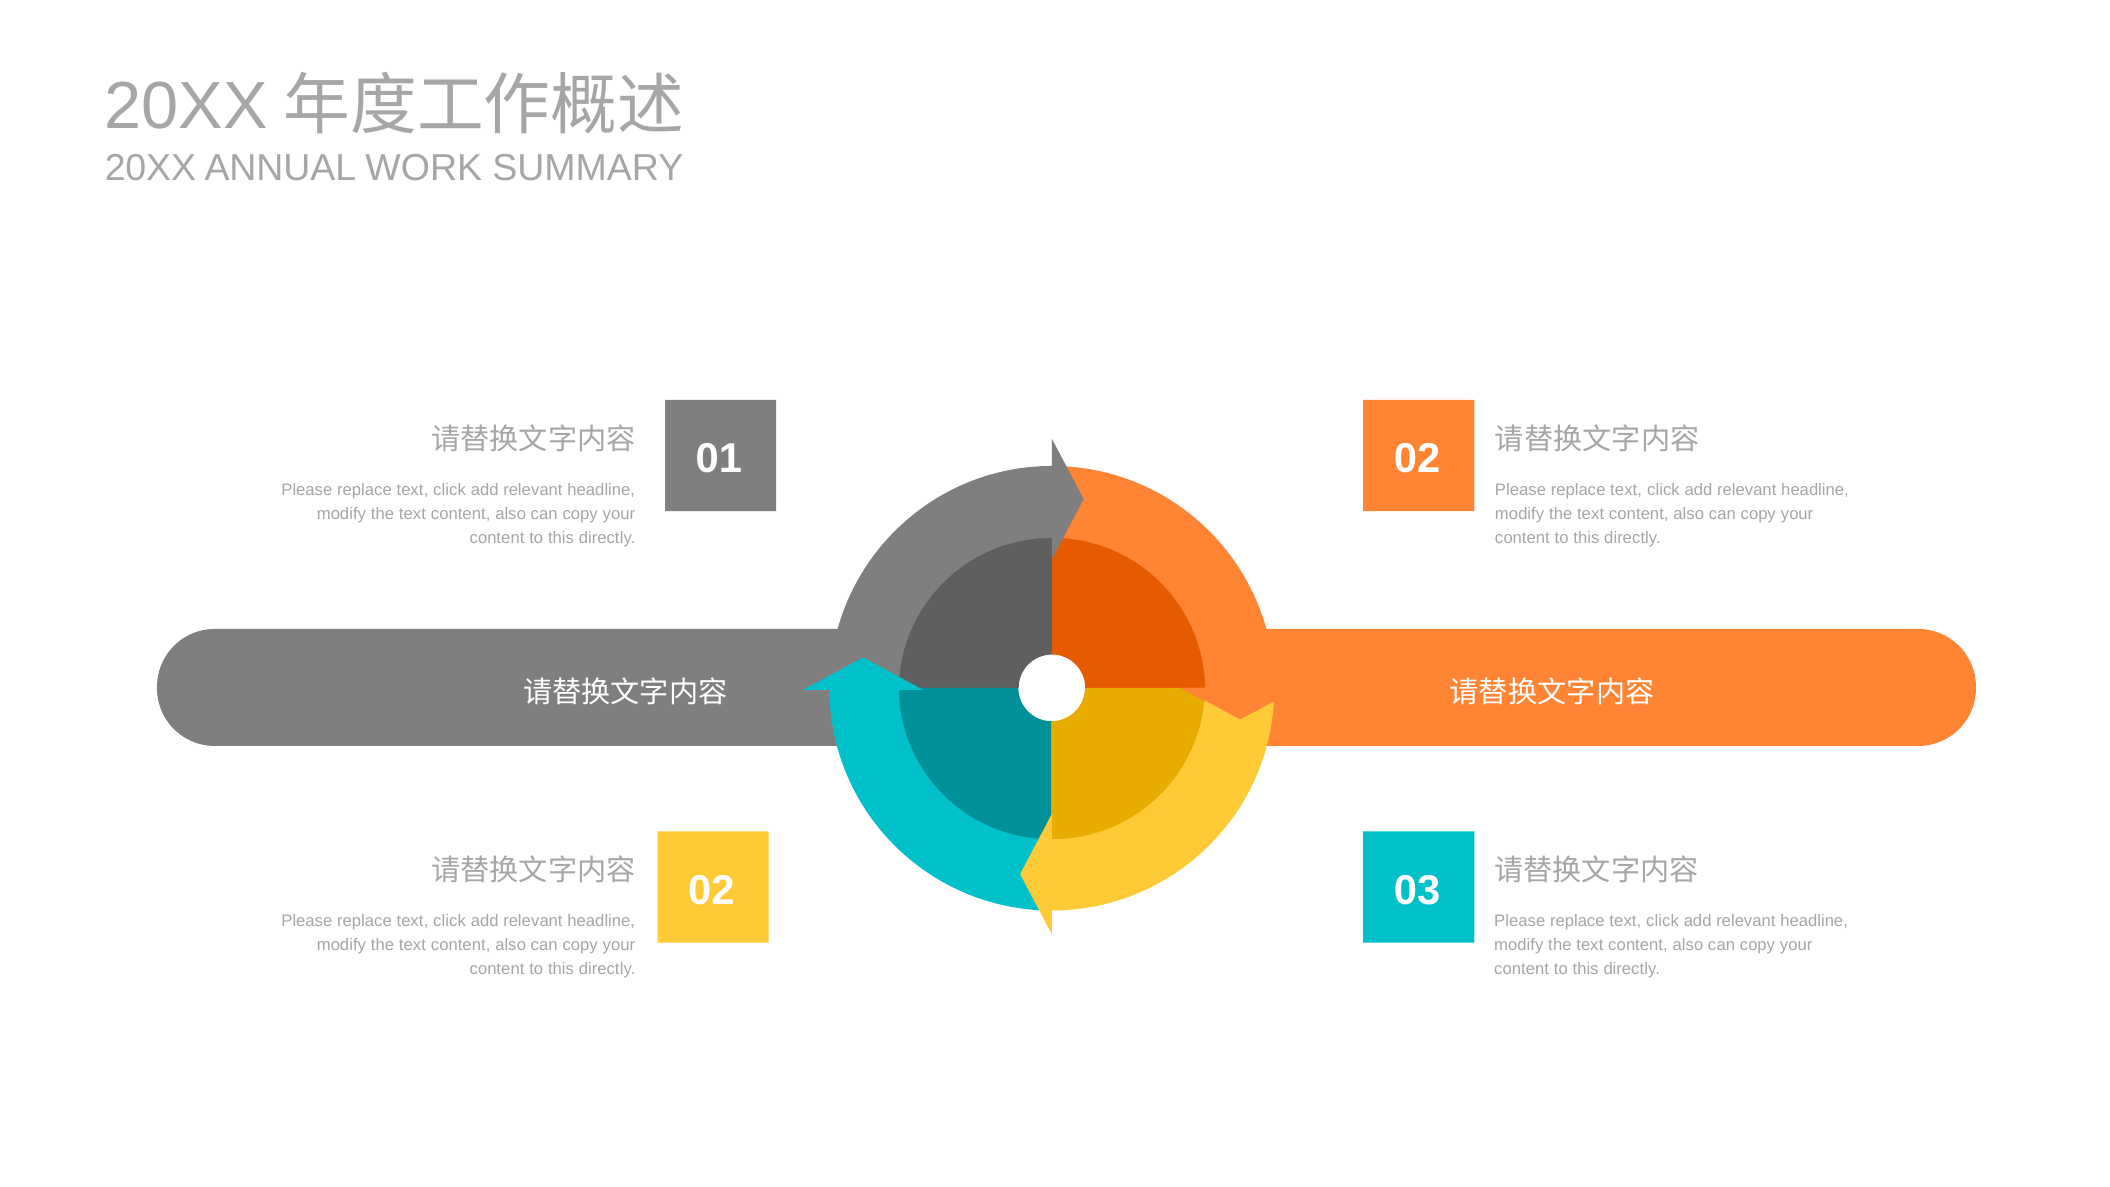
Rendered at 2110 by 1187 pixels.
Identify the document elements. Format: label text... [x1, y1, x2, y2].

text_box 请替换文字内容 [490, 668, 761, 707]
text_box [1362, 399, 1475, 512]
text_box 20XX年度工作概述 [104, 61, 692, 142]
text_box [664, 399, 777, 512]
text_box 请替换文字内容 [381, 839, 636, 892]
text_box 03 [1372, 845, 1462, 920]
text_box [1051, 539, 1205, 687]
text_box Please replace text, click add relevant headline, modify the text content, also can copy your content to this directly. [267, 906, 636, 1007]
text_box 请替换文字内容 [1494, 839, 1764, 892]
text_box [1064, 466, 1301, 719]
text_box 20XX ANNUAL WORK SUMMARY [104, 142, 692, 188]
text_box [656, 830, 770, 944]
text_box 请替换文字内容 [381, 408, 636, 461]
text_box 01 [673, 413, 764, 489]
text_box 02 [666, 845, 757, 920]
text_box Please replace text, click add relevant headline, modify the text content, also can copy your content to this directly. [1494, 906, 1857, 1007]
text_box [1362, 830, 1475, 944]
text_box [899, 687, 1051, 838]
text_box [829, 438, 1084, 676]
text_box [156, 628, 837, 746]
text_box [1267, 628, 1976, 746]
text_box [1051, 687, 1204, 839]
text_box 请替换文字内容 [1495, 408, 1765, 461]
text_box [1020, 700, 1274, 935]
text_box [900, 539, 1051, 687]
text_box Please replace text, click add relevant headline, modify the text content, also can copy your content to this directly. [1495, 474, 1858, 575]
text_box 02 [1372, 413, 1462, 489]
text_box 请替换文字内容 [1417, 668, 1688, 707]
text_box [803, 657, 1039, 911]
text_box Please replace text, click add relevant headline, modify the text content, also can copy your content to this directly. [267, 474, 636, 575]
